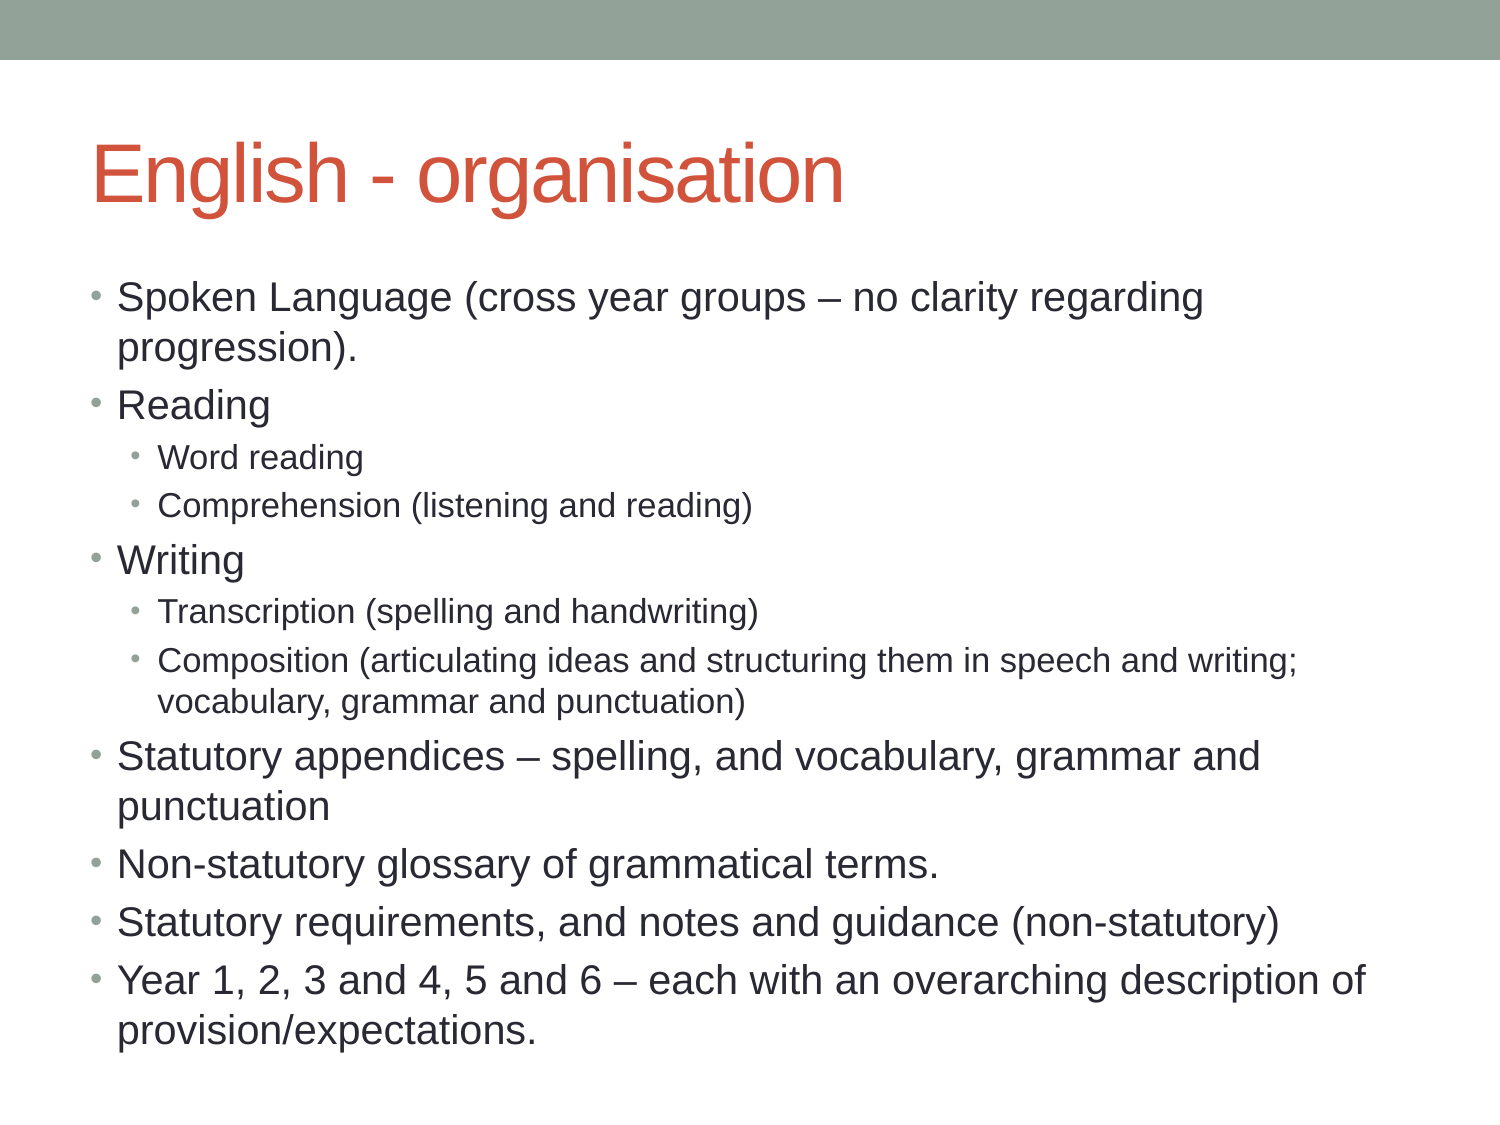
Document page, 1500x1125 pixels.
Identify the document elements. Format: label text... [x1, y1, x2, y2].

title English - organisation [75, 87, 1425, 250]
list Spoken Language (cross year groups – no clarity regarding progression). Reading Word reading Comprehension (listening and reading) Writing Transcription (spelling and handwriting) Composition (articulating ideas and structuring them in speech and writing; vocabulary, grammar and punctuation) Statutory appendices – spelling, and vocabulary, grammar and punctuation Non-statutory glossary of grammatical terms. Statutory requirements, and notes and guidance (non-statutory) Year 1, 2, 3 and 4, 5 and 6 – each with an overarching description of provision/expectations. [75, 262, 1425, 1063]
